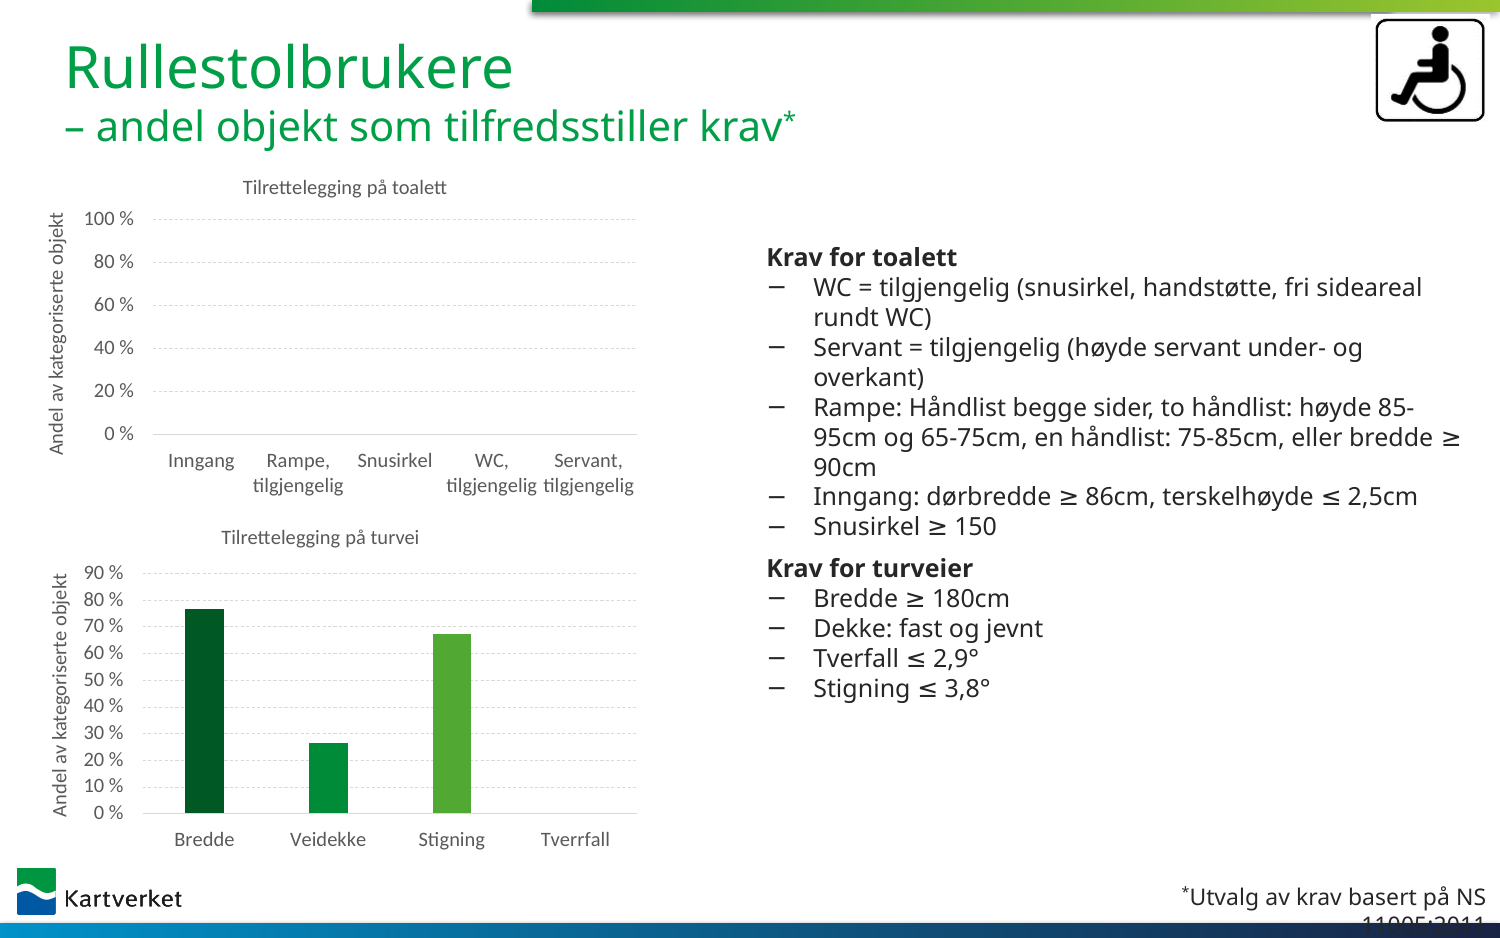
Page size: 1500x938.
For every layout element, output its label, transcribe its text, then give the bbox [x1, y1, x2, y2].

picture [41, 520, 650, 859]
picture [1371, 13, 1491, 127]
picture [41, 166, 650, 505]
text_box Rullestolbrukere – andel objekt som tilfredsstiller krav* [49, 14, 1431, 158]
text_box Krav for toalett WC = tilgjengelig (snusirkel, handstøtte, fri sideareal rundt WC) Servant = tilgjengelig (høyde servant under- og overkant) Rampe: Håndlist begge sider, to håndlist: høyde 85-95cm og 65-75cm, en håndlist: 75-85cm, eller bredde ≥ 90cm Inngang: dørbredde ≥ 86cm, terskelhøyde ≤ 2,5cm Snusirkel ≥ 150 [751, 234, 1483, 545]
text_box *Utvalg av krav basert på NS 11005:2011 [1068, 873, 1500, 938]
text_box Krav for turveier Bredde ≥ 180cm Dekke: fast og jevnt Tverfall ≤ 2,9° Stigning ≤ 3,8° [751, 545, 1483, 710]
